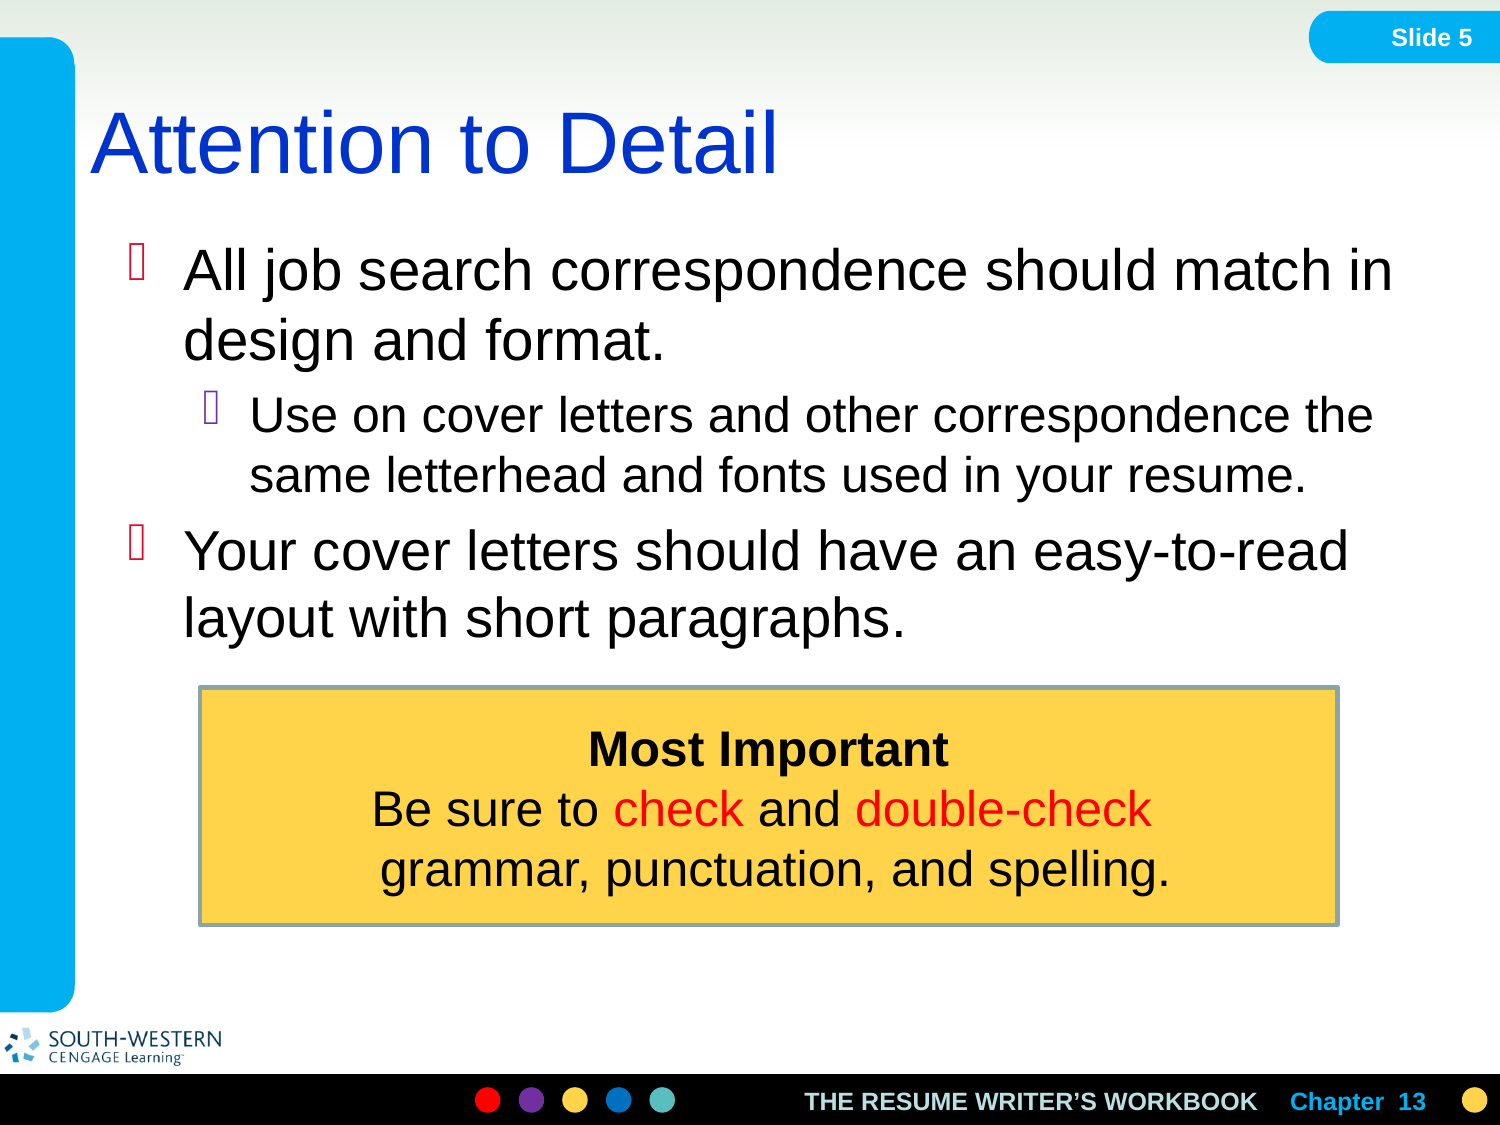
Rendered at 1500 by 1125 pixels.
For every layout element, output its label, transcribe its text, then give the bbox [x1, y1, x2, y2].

text_box Most Important Be sure to check and double-check grammar, punctuation, and spelling. [198, 685, 1340, 927]
picture [0, 1022, 225, 1073]
slide_number Slide 5 [1312, 13, 1488, 93]
footer Chapter 13 [1274, 1075, 1476, 1125]
list All job search correspondence should match in design and format. Use on cover letters and other correspondence the same letterhead and fonts used in your resume. Your cover letters should have an easy-to-read layout with short paragraphs. [112, 224, 1463, 1063]
title Attention to Detail [74, 44, 1426, 233]
